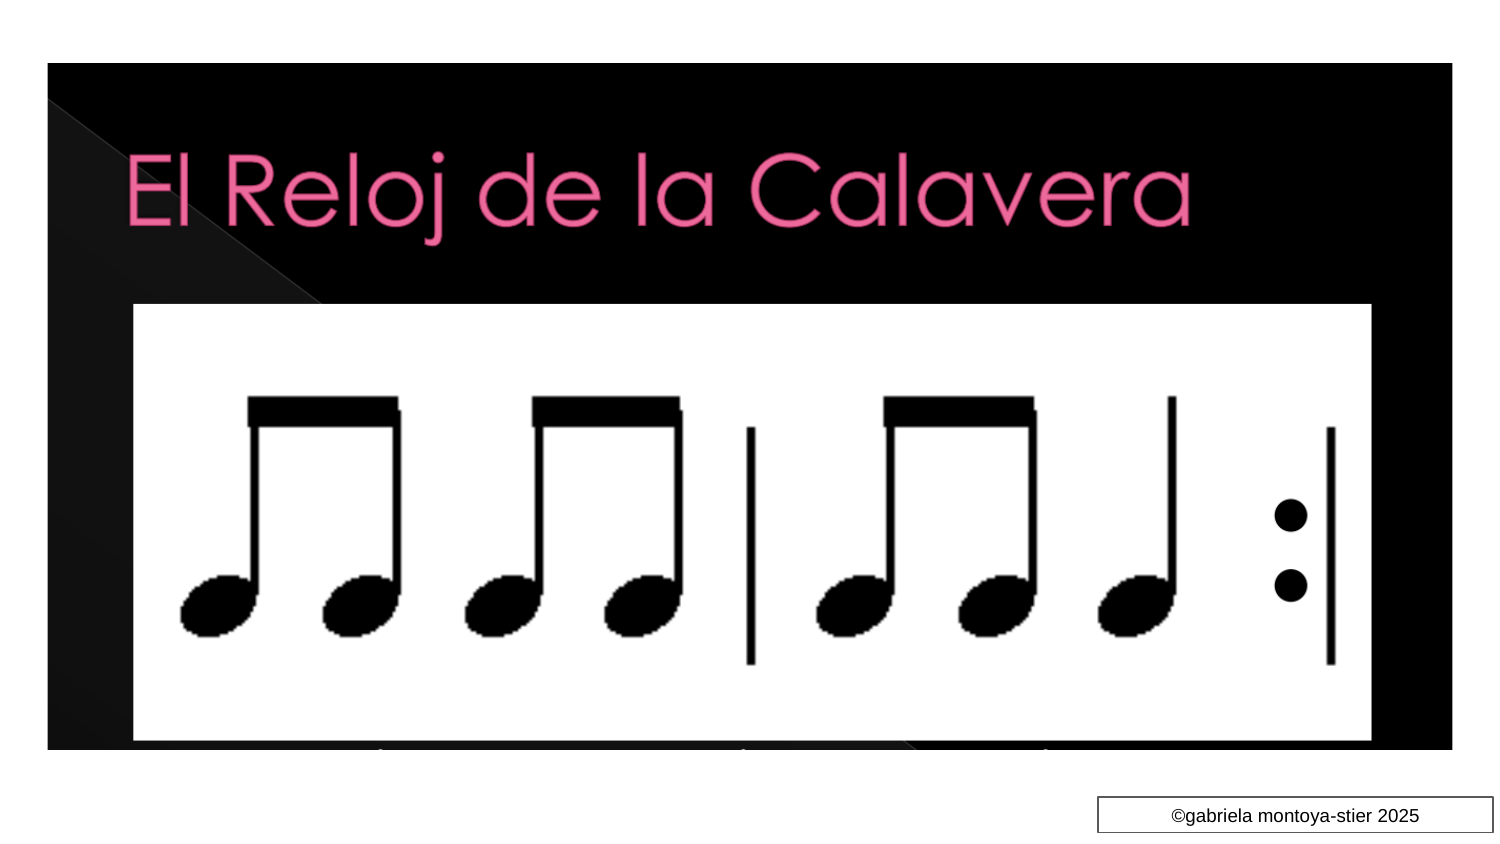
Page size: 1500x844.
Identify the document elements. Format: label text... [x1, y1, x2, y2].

picture [47, 63, 1453, 750]
text_box ©gabriela montoya-stier 2025 [1097, 796, 1494, 833]
